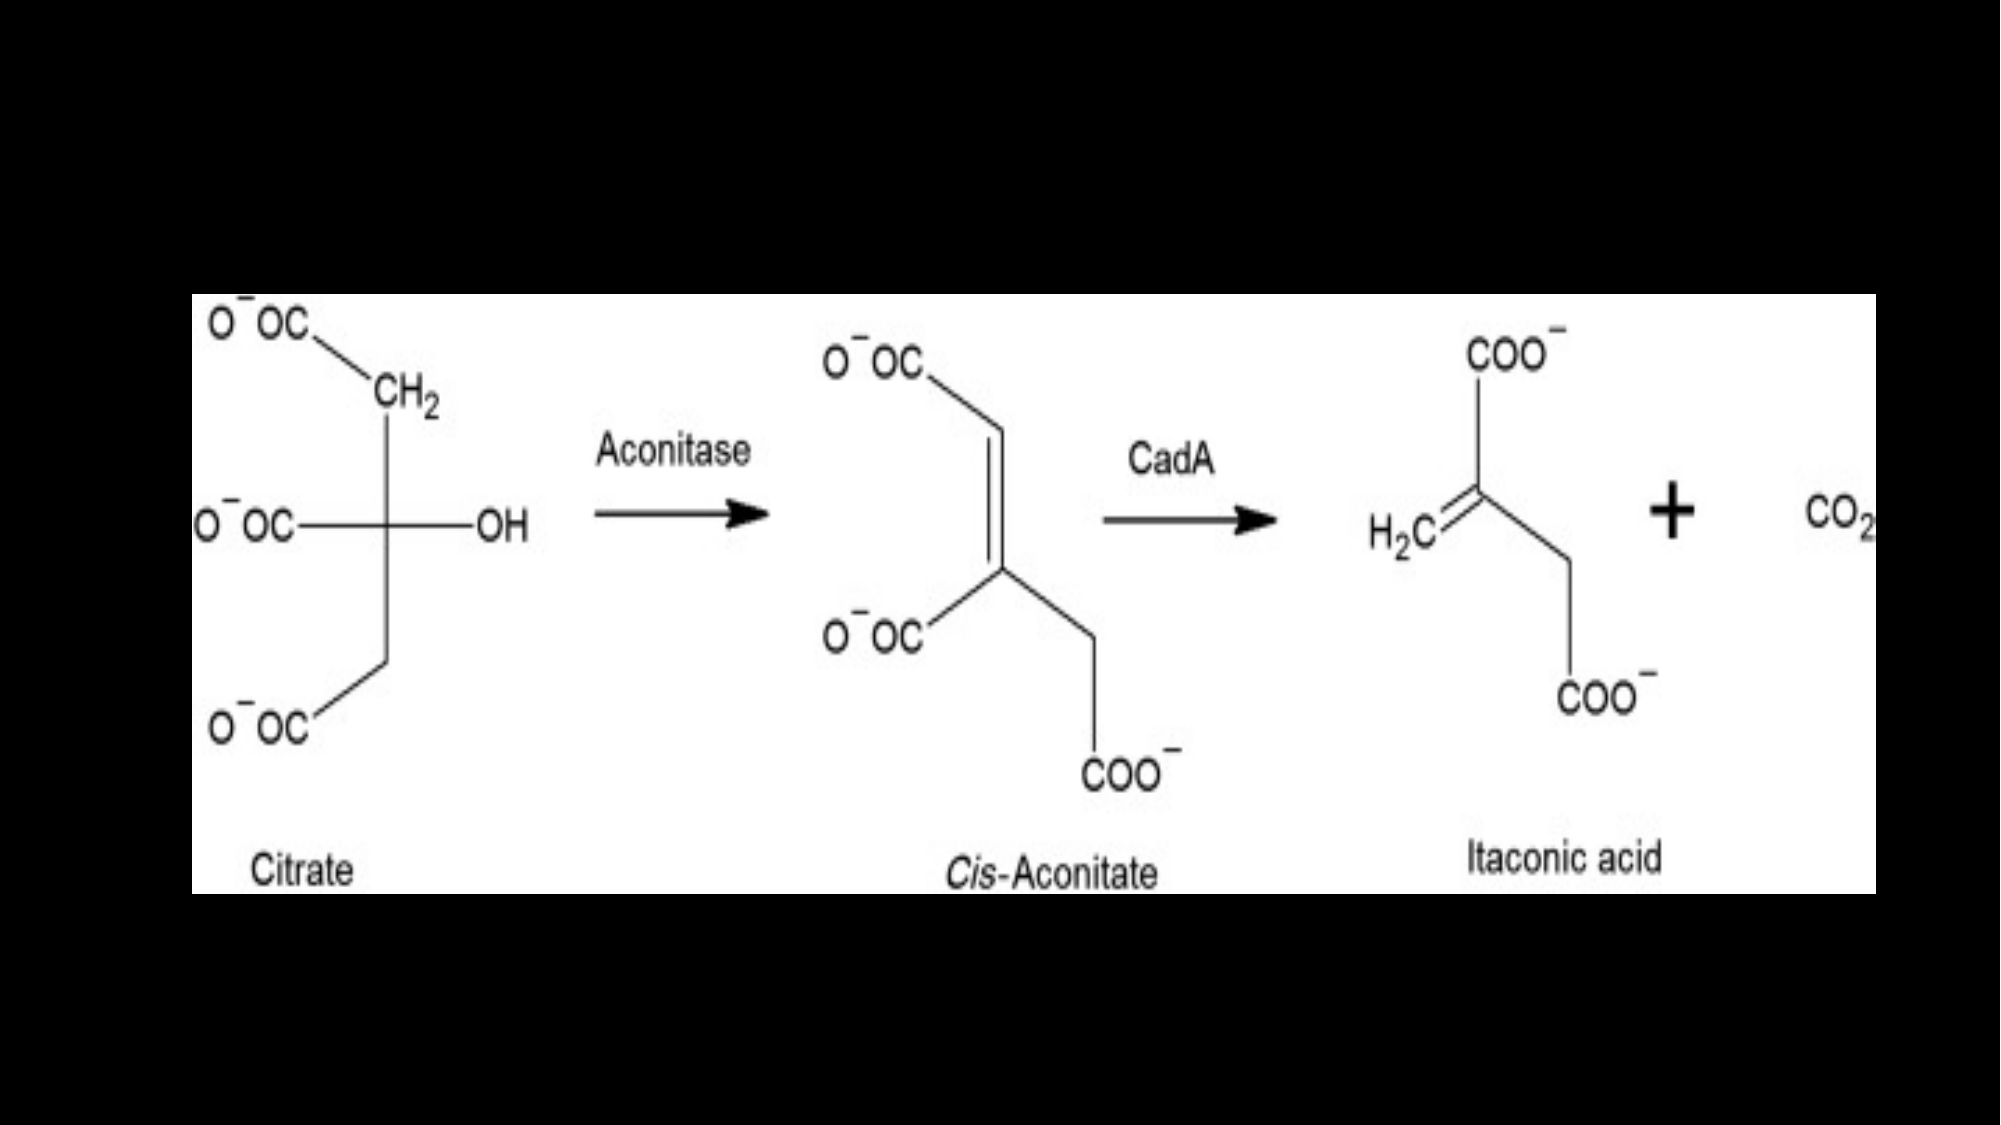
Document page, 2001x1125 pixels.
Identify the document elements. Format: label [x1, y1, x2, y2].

picture [192, 294, 1876, 894]
